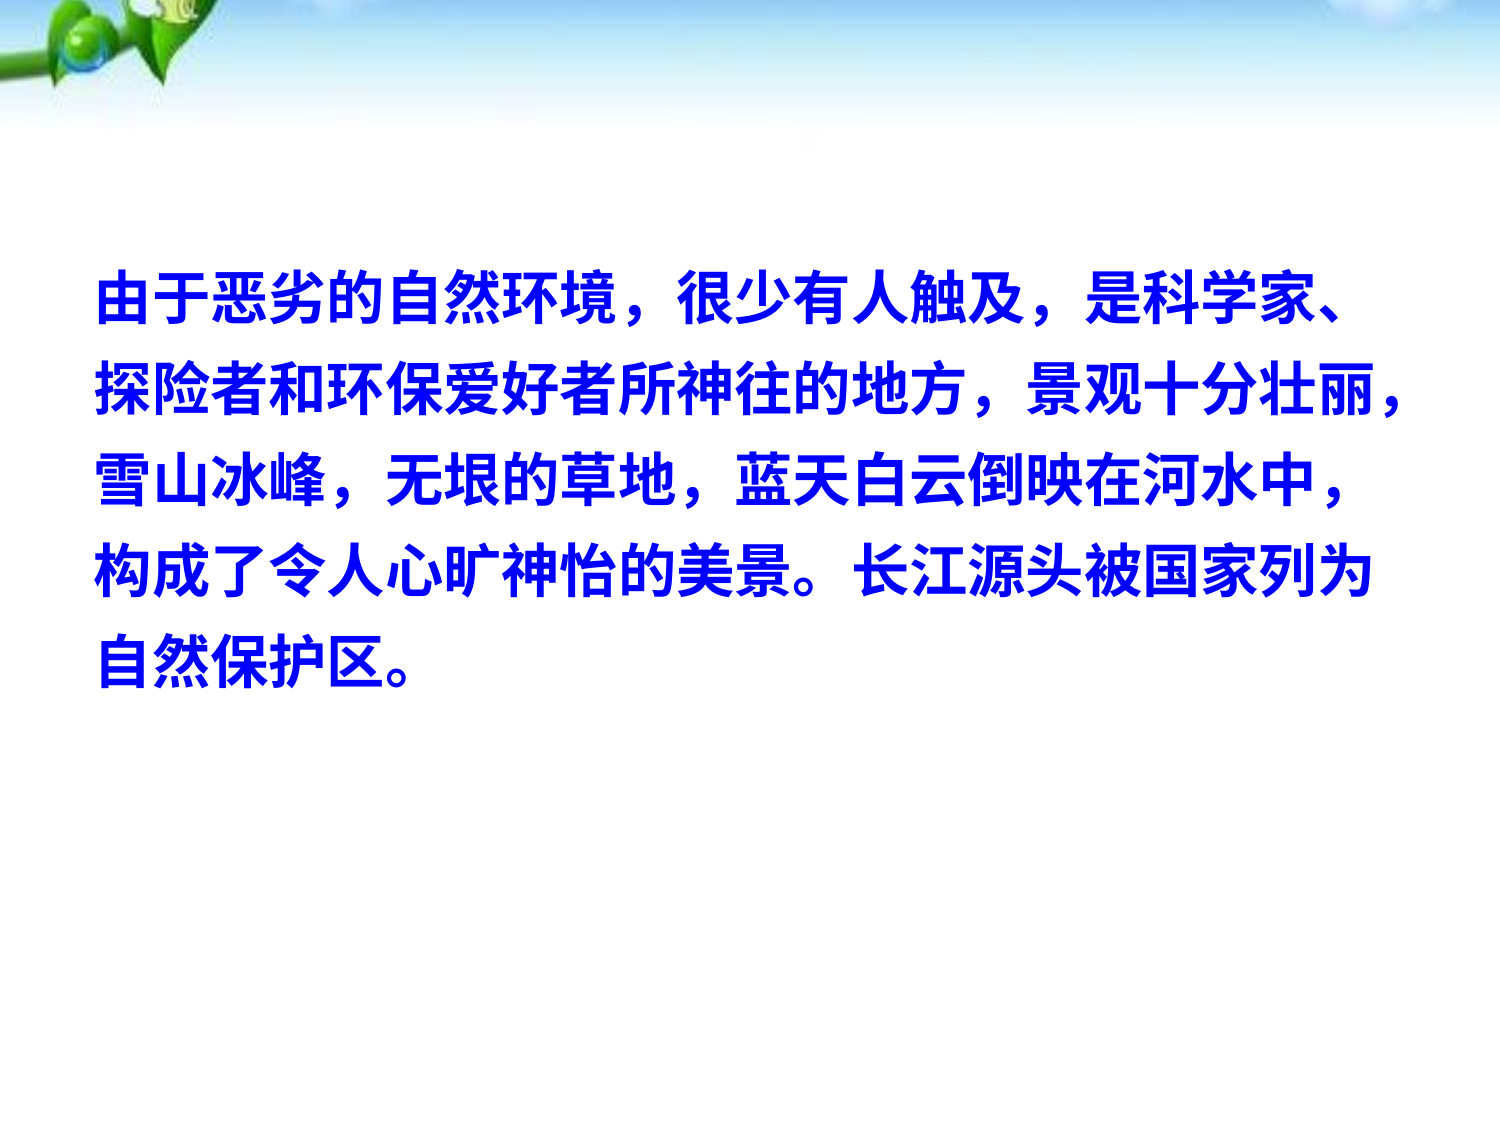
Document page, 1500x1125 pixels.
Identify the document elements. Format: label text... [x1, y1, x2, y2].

picture [0, 0, 1500, 1125]
text_box 由于恶劣的自然环境，很少有人触及，是科学家、探险者和环保爱好者所神往的地方，景观十分壮丽，雪山冰峰，无垠的草地，蓝天白云倒映在河水中，构成了令人心旷神怡的美景。长江源头被国家列为自然保护区。 [82, 234, 1423, 701]
